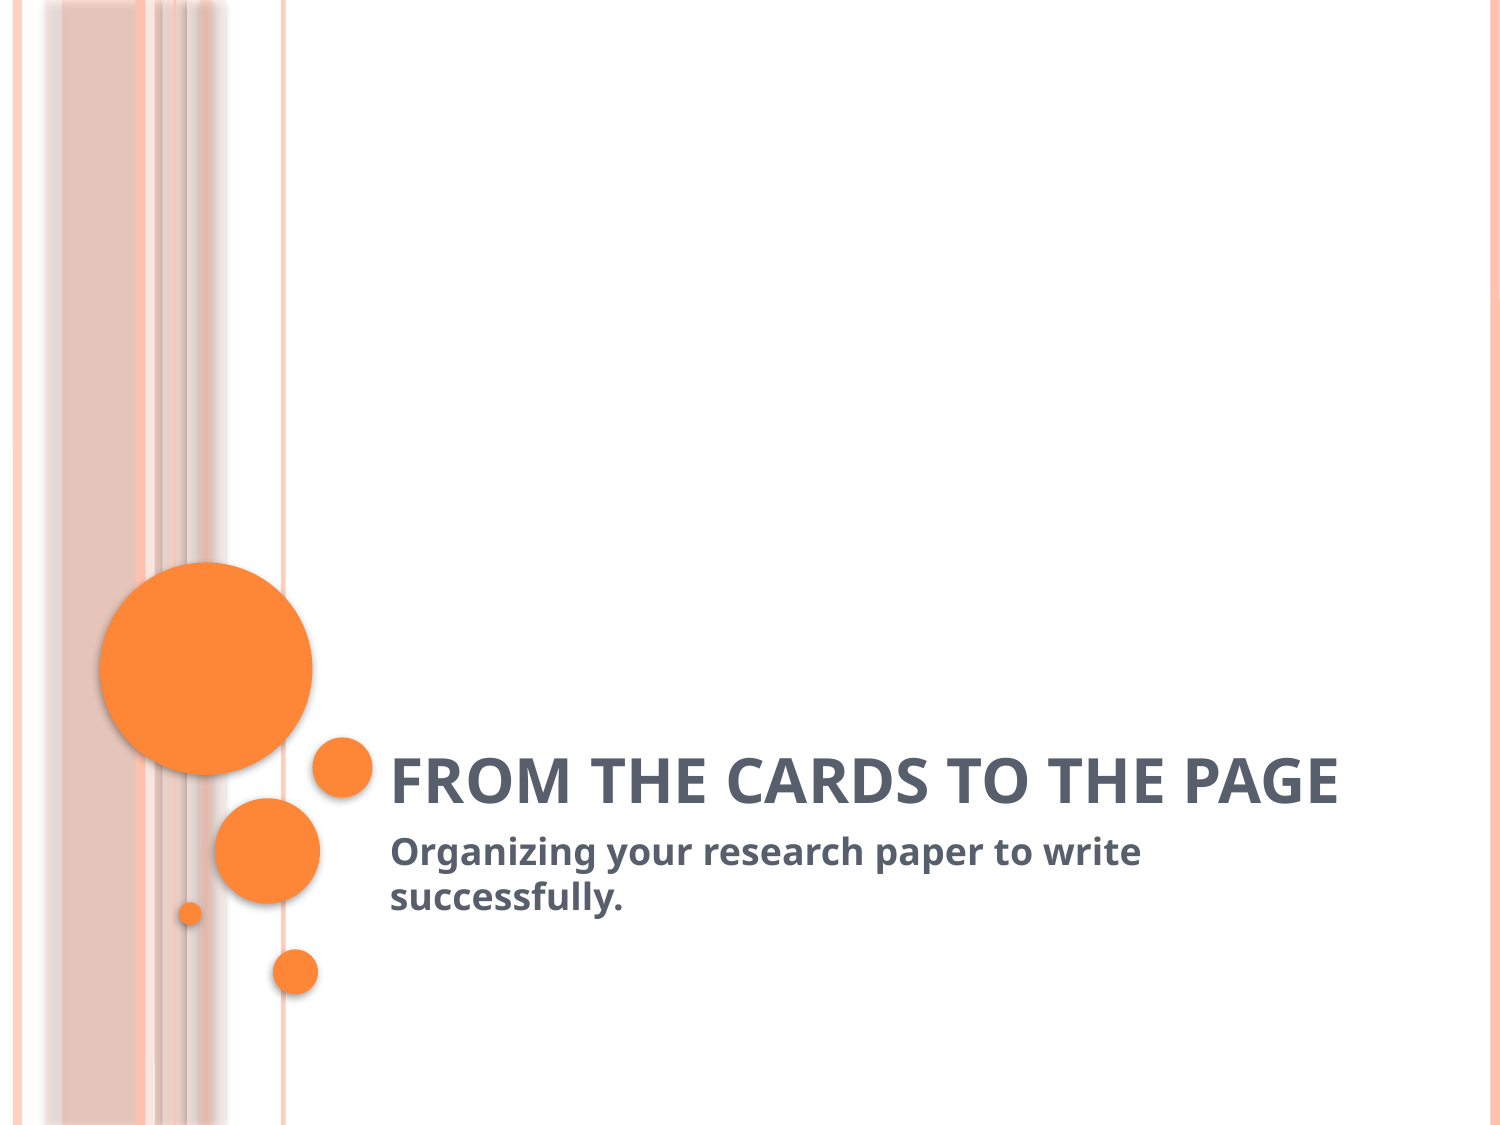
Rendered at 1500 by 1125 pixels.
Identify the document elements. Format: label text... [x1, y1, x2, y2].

title From the Cards to the Page [375, 512, 1388, 820]
subtitle Organizing your research paper to write successfully. [375, 820, 1388, 1046]
